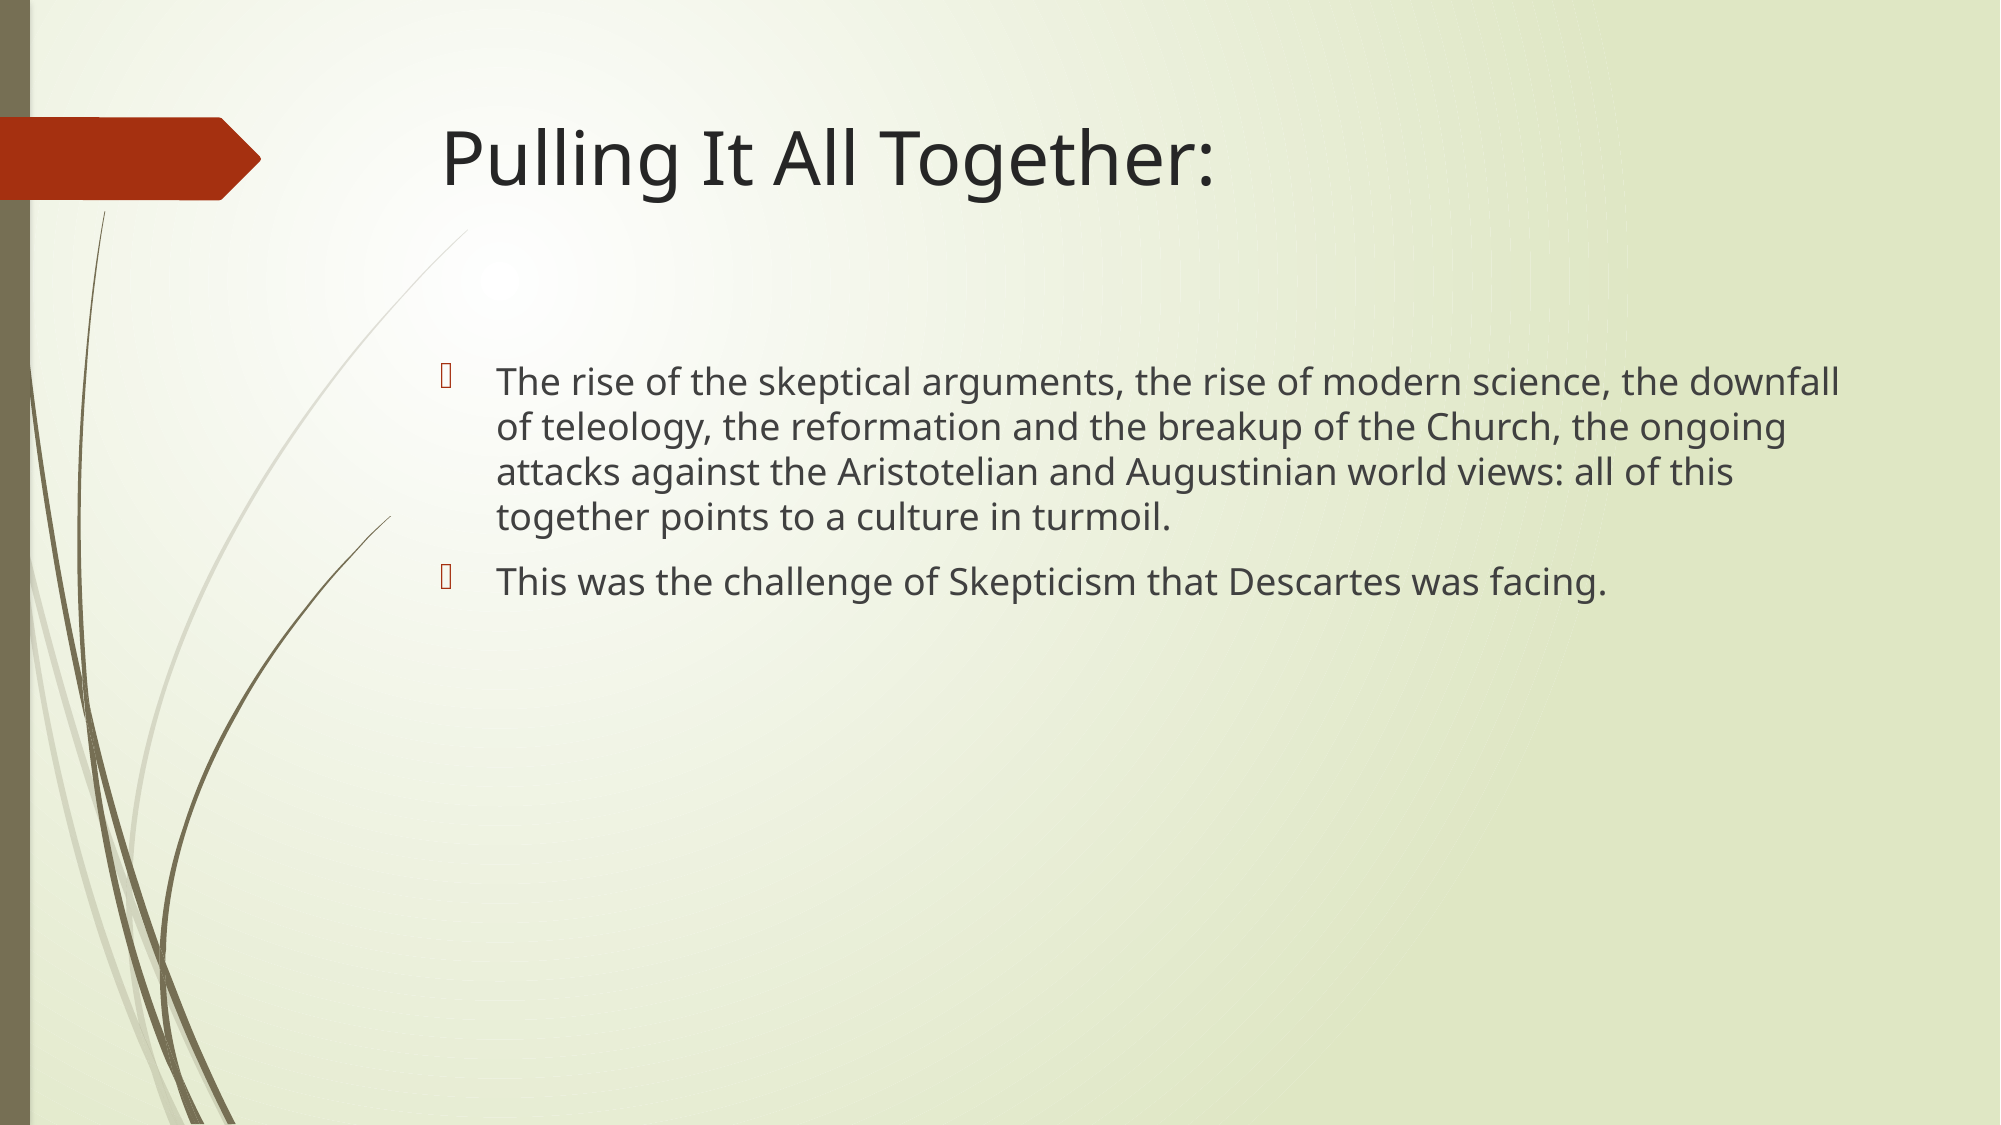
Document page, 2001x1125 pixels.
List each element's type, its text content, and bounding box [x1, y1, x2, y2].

title Pulling It All Together: [425, 102, 1888, 313]
list The rise of the skeptical arguments, the rise of modern science, the downfall of teleology, the reformation and the breakup of the Church, the ongoing attacks against the Aristotelian and Augustinian world views: all of this together points to a culture in turmoil. This was the challenge of Skepticism that Descartes was facing. [424, 350, 1888, 970]
